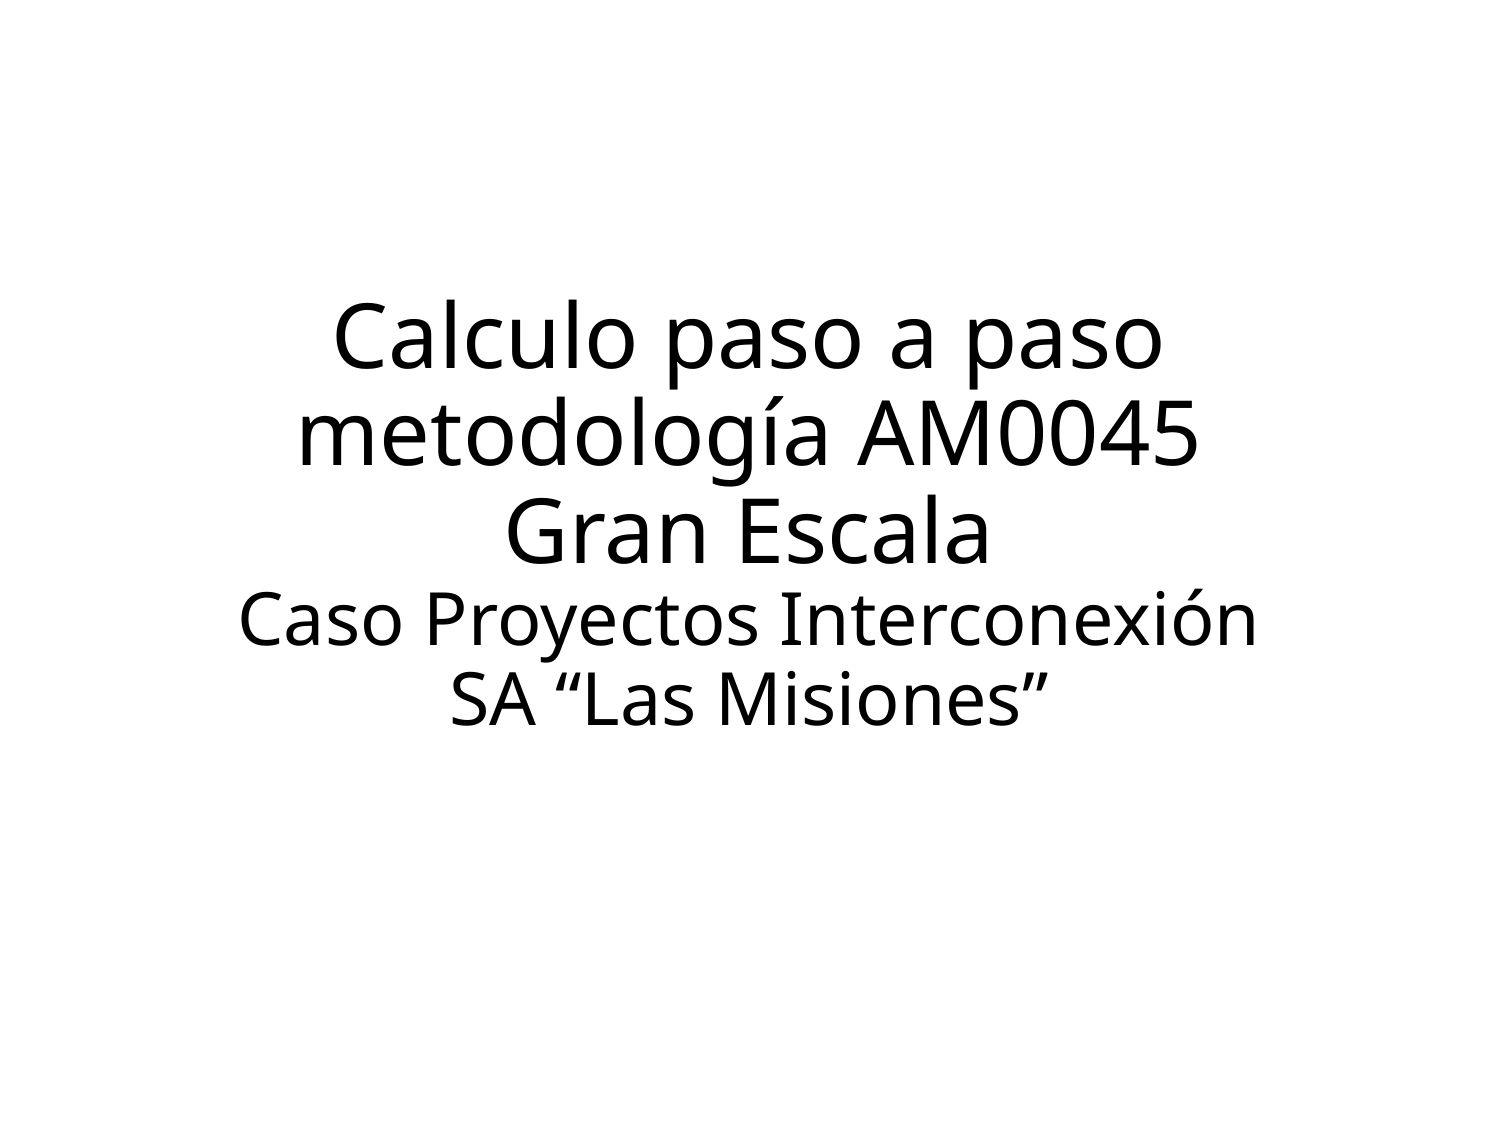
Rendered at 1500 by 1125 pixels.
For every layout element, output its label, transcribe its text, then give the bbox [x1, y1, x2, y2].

title Calculo paso a paso metodología AM0045 Gran Escala Caso Proyectos Interconexión SA “Las Misiones” [102, 280, 1397, 749]
